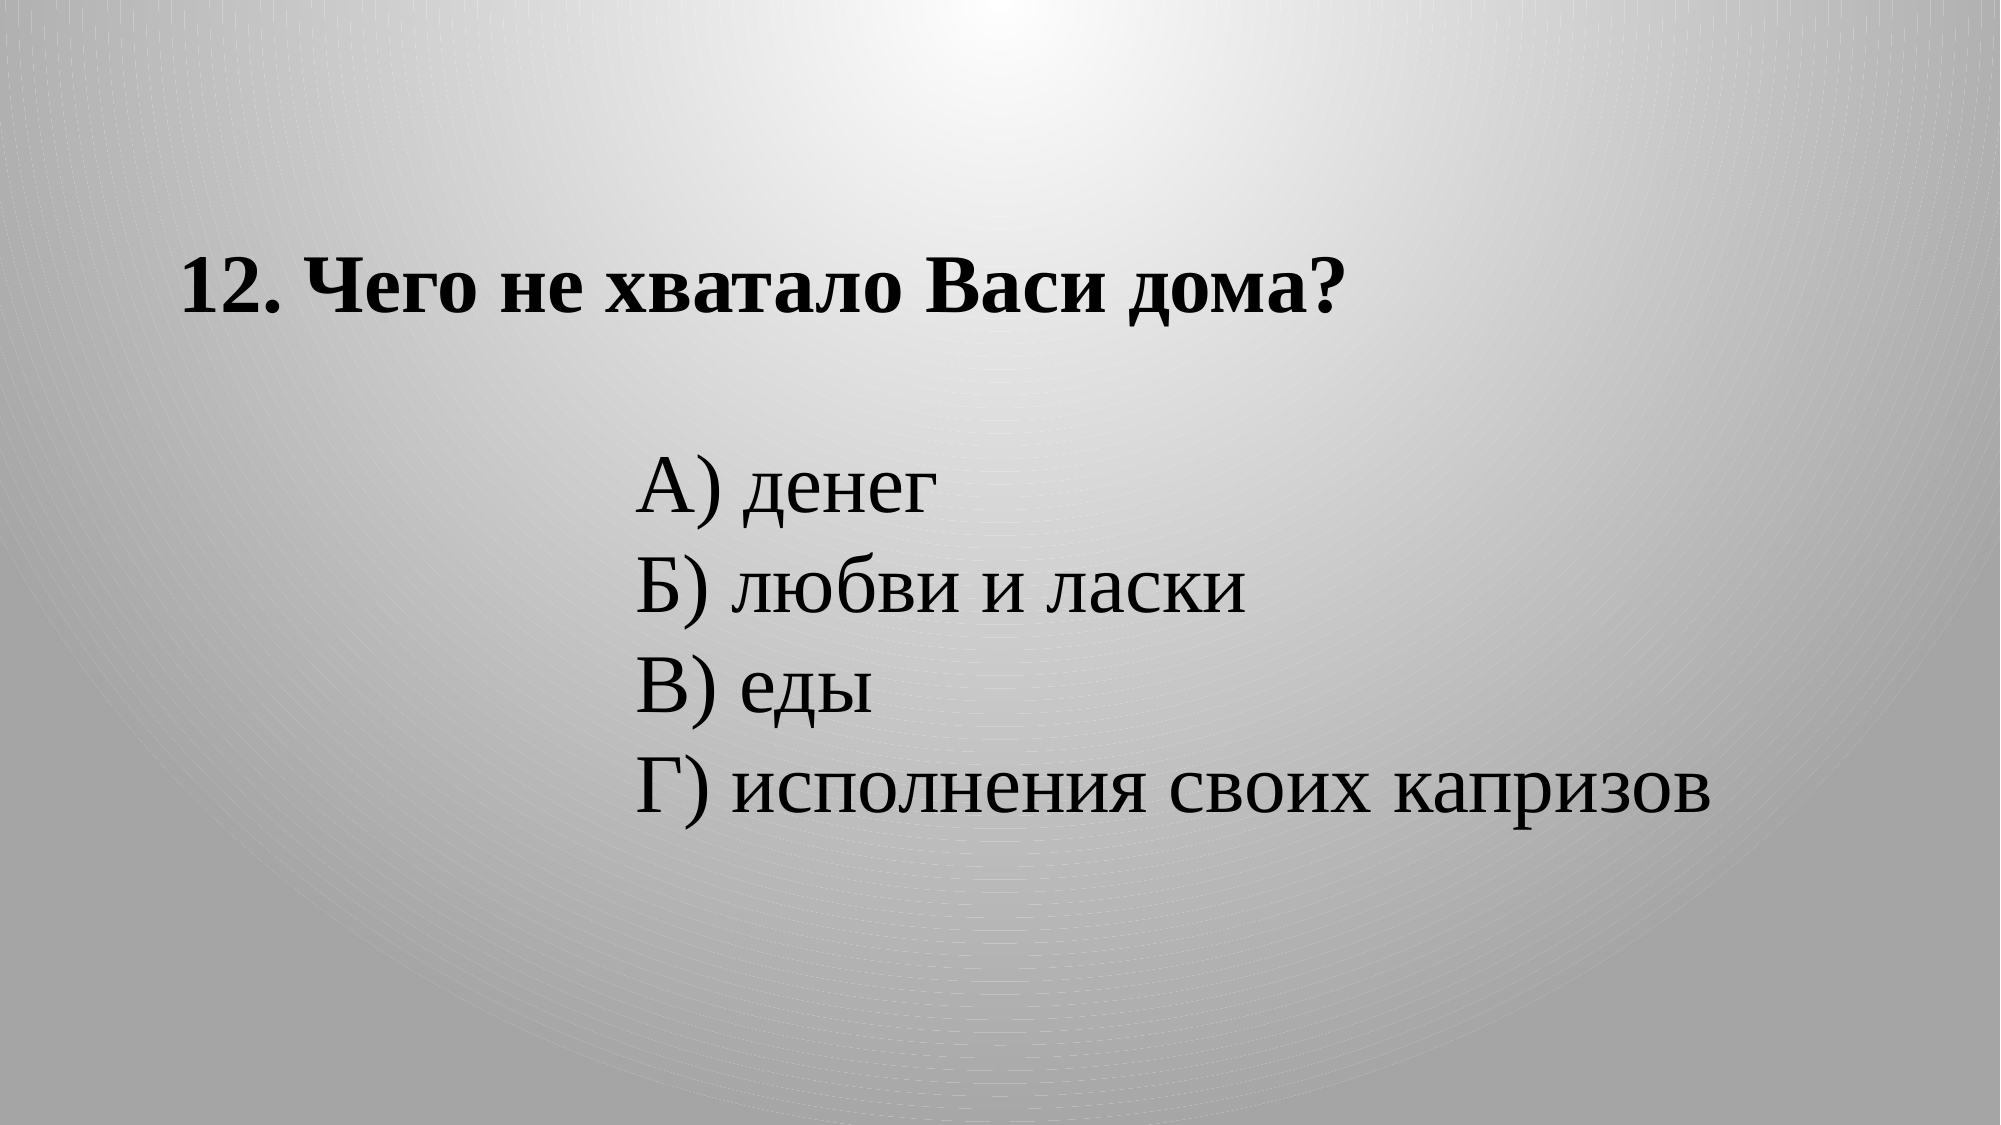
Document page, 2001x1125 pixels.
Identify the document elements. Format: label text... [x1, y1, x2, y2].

text_box 12. Чего не хватало Васи дома? А) денег Б) любви и ласки В) еды Г) исполнения своих капризов [164, 221, 1876, 837]
